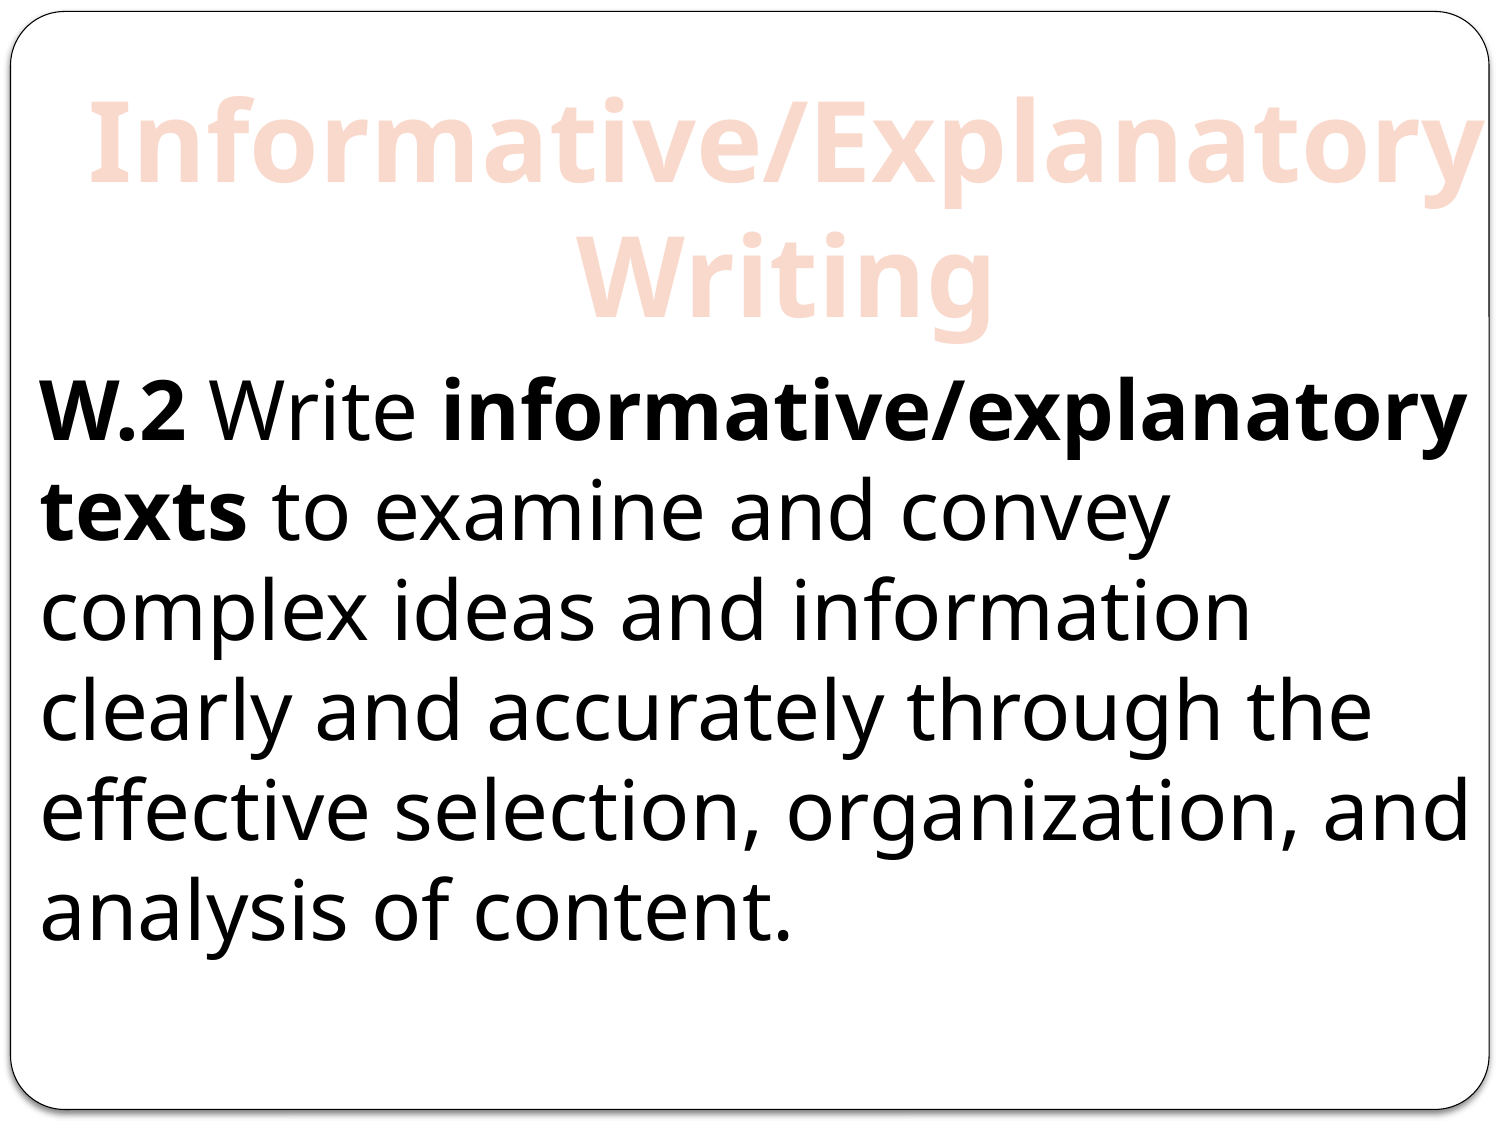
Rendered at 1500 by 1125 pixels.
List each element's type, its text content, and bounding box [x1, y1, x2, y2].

list W.2 Write informative/explanatory texts to examine and convey complex ideas and information clearly and accurately through the effective selection, organization, and analysis of content. [24, 237, 1500, 988]
text_box Informative/Explanatory Writing [73, 62, 1500, 348]
